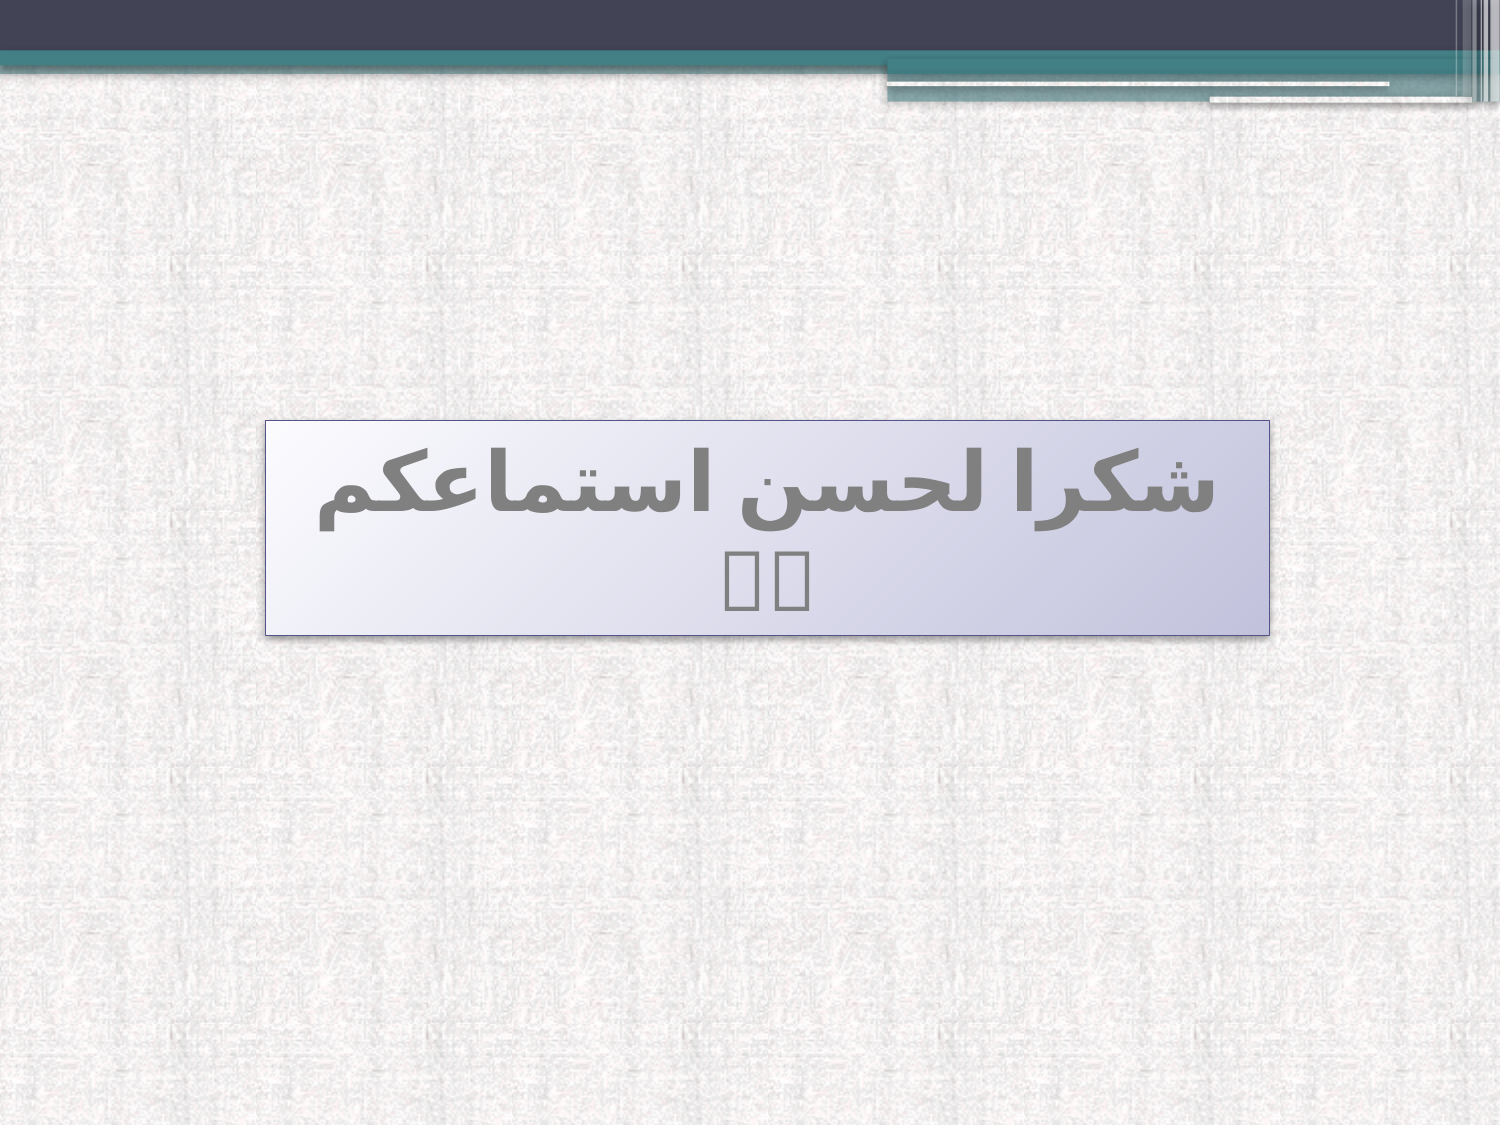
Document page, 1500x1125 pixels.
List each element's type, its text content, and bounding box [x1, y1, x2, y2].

text_box شكرا لحسن استماعكم  [265, 420, 1270, 636]
picture [0, 74, 1500, 1125]
